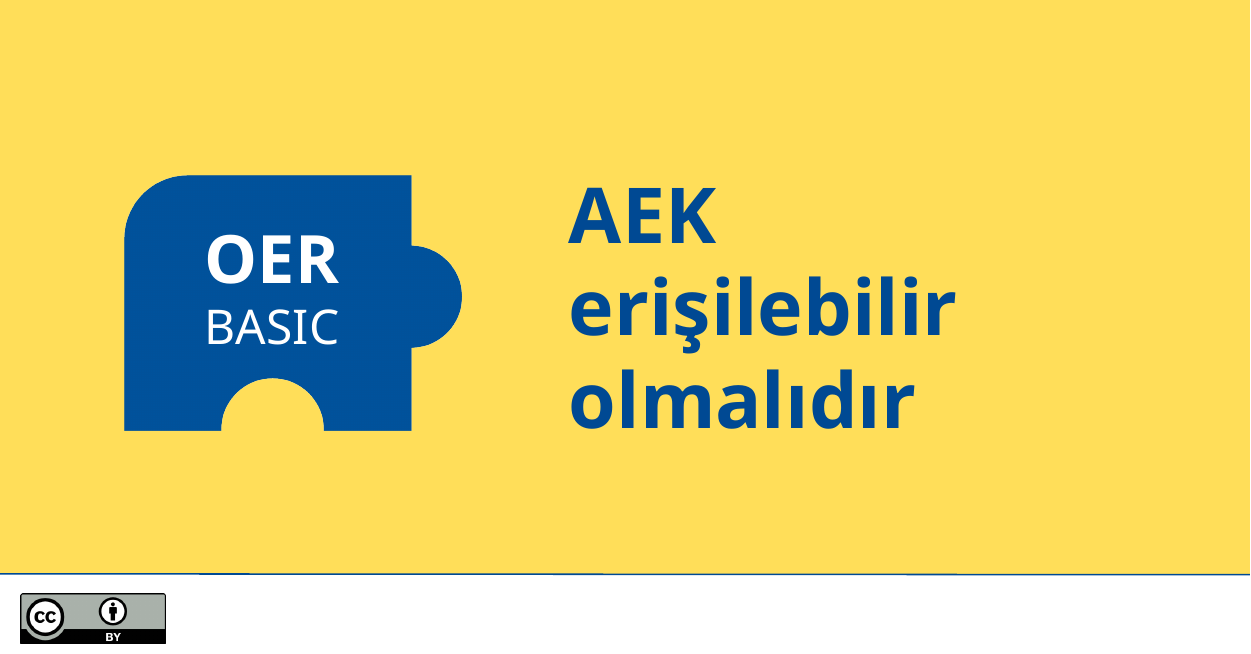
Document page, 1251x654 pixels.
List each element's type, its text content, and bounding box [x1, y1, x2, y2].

text_box [0, 582, 1250, 654]
picture [124, 174, 462, 432]
text_box OER BASIC [466, 202, 706, 370]
text_box AEK erişilebilir olmalıdır [556, 154, 1213, 456]
picture [20, 592, 166, 645]
